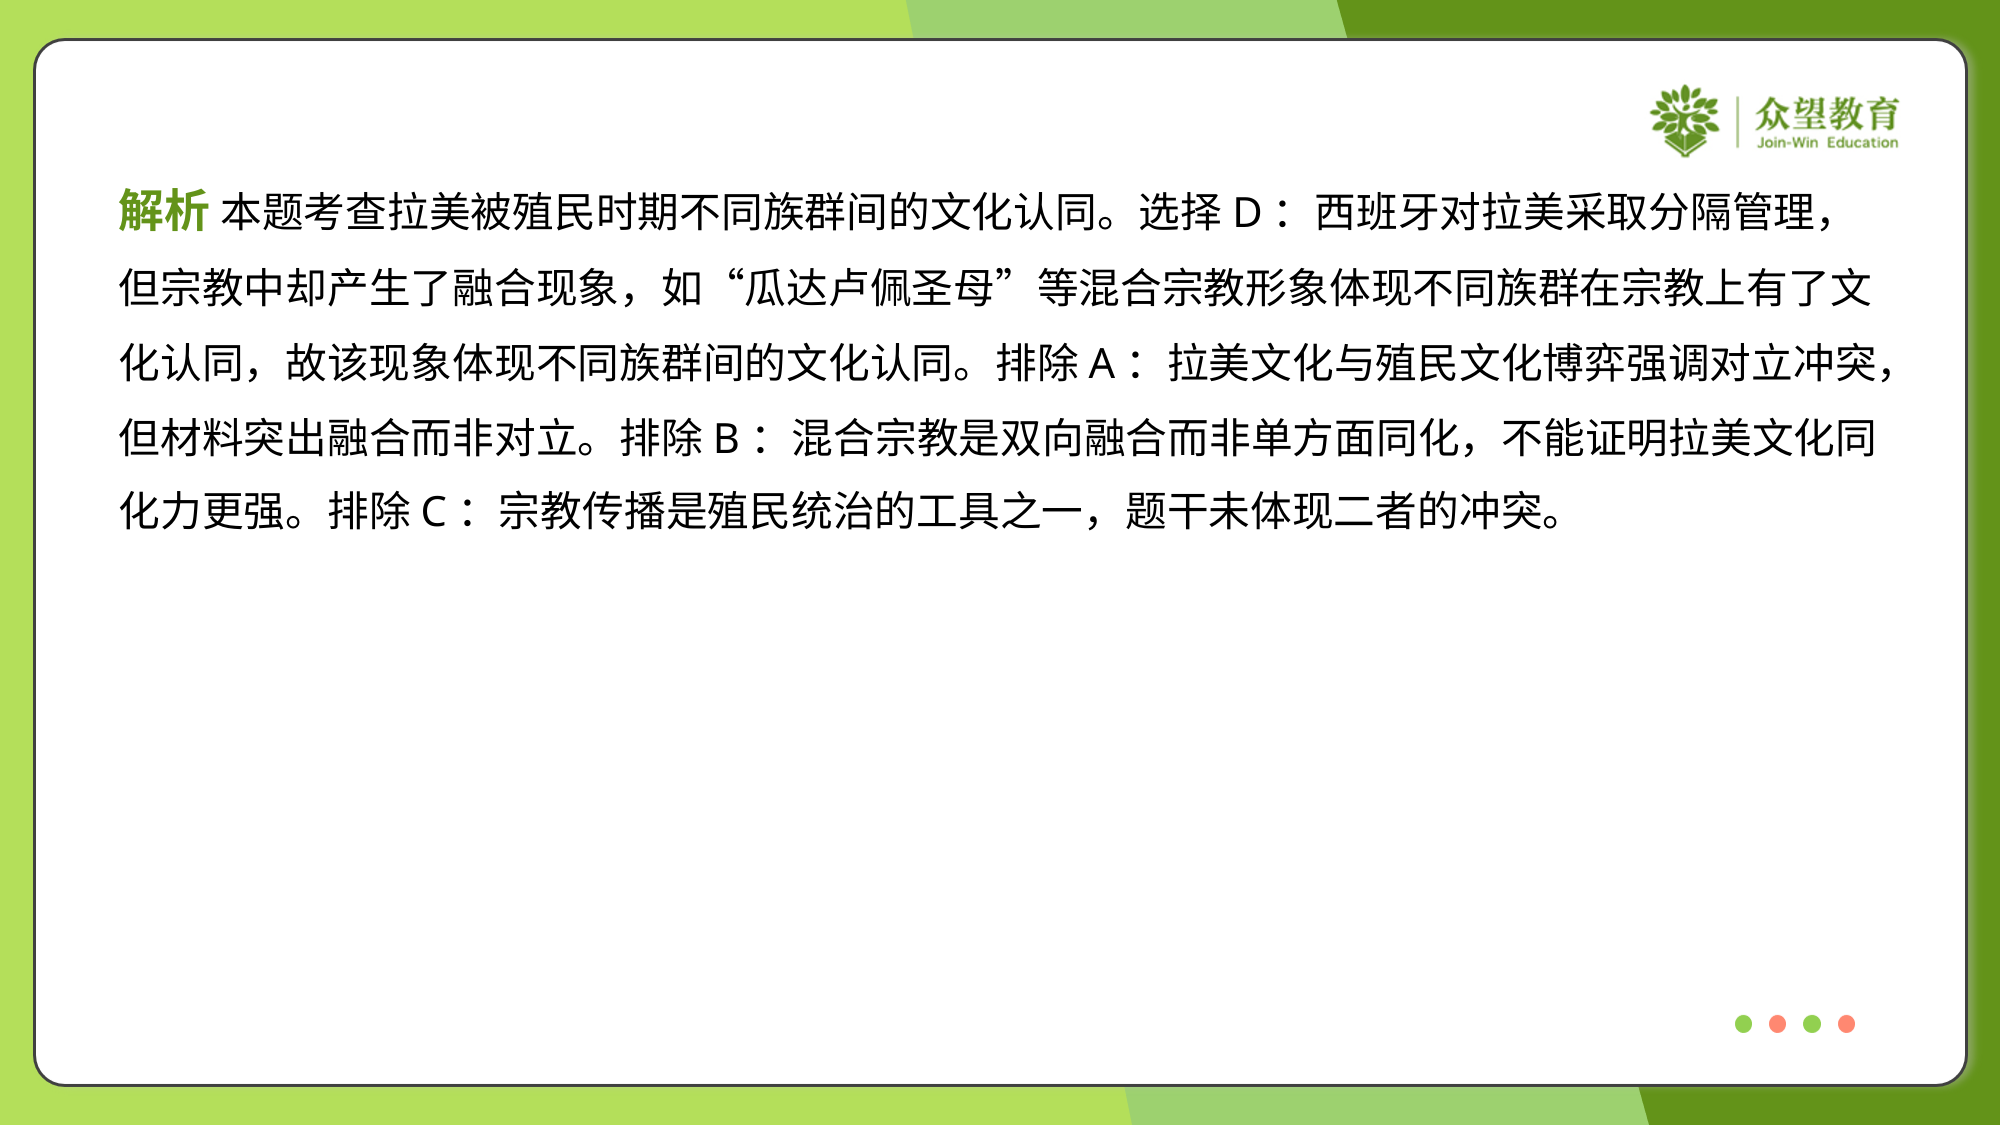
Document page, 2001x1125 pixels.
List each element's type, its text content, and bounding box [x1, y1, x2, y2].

text_box 解析 本题考查拉美被殖民时期不同族群间的文化认同。选择D：西班牙对拉美采取分隔管理， 但宗教中却产生了融合现象，如“瓜达卢佩圣母”等混合宗教形象体现不同族群在宗教上有了文 化认同，故该现象体现不同族群间的文化认同。排除A：拉美文化与殖民文化博弈强调对立冲突， 但材料突出融合而非对立。排除B：混合宗教是双向融合而非单方面同化，不能证明拉美文化同 化力更强。排除C：宗教传播是殖民统治的工具之一，题干未体现二者的冲突。 [118, 159, 1883, 527]
picture [0, 0, 2000, 1125]
